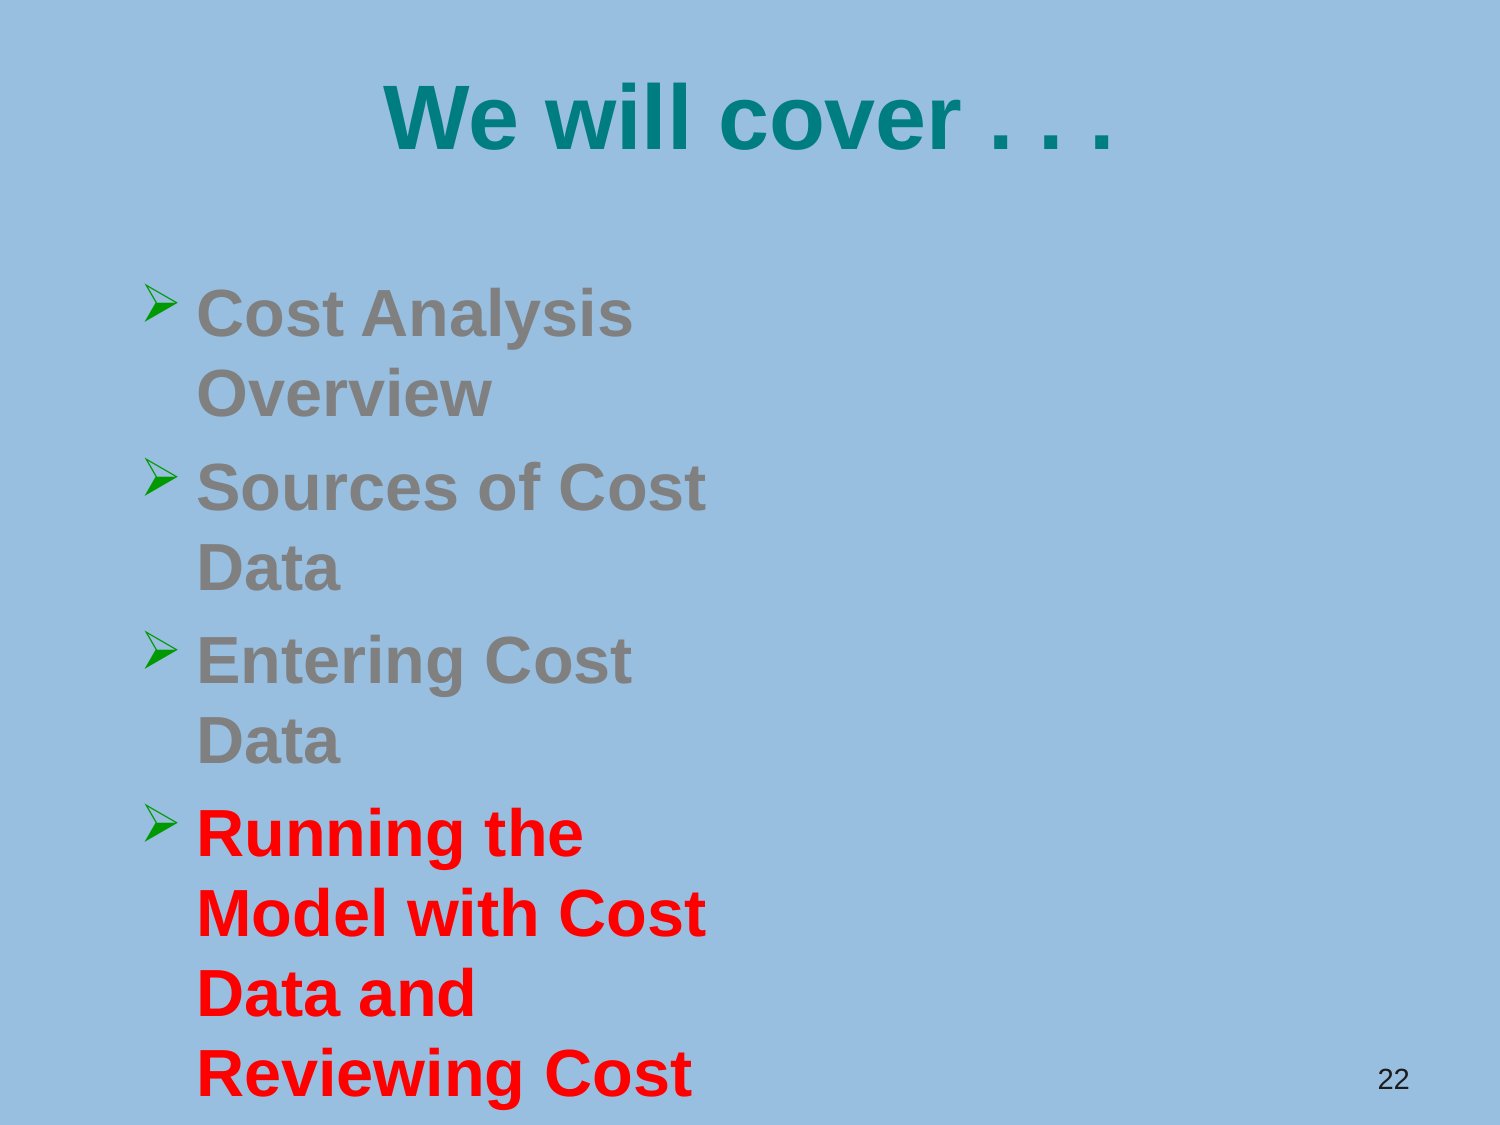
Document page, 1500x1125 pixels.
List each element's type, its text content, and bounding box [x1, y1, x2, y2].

title We will cover . . . [0, 50, 1500, 175]
slide_number 22 [1074, 1024, 1426, 1103]
list Cost Analysis Overview Sources of Cost Data Entering Cost Data Running the Model with Cost Data and Reviewing Cost Output [124, 262, 801, 1063]
